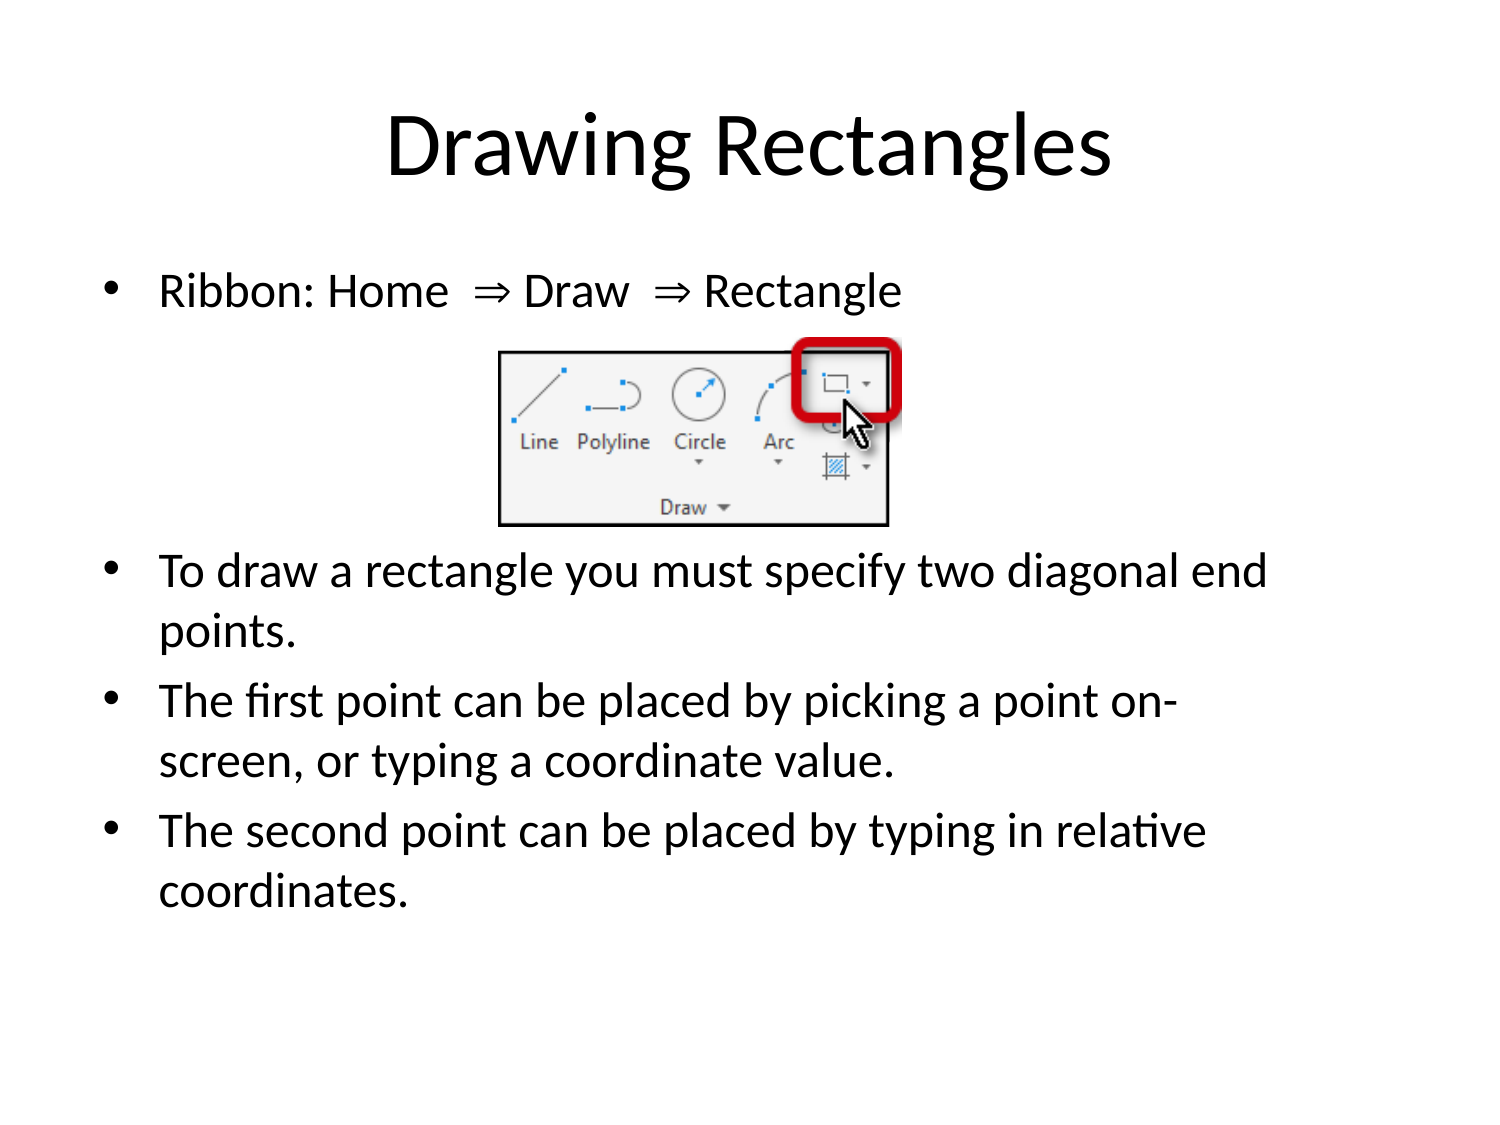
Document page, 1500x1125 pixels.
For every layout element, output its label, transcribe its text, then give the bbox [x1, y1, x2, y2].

picture [498, 337, 902, 527]
title Drawing Rectangles [75, 45, 1425, 233]
list Ribbon: Home  Draw  Rectangle To draw a rectangle you must specify two diagonal end points. The first point can be placed by picking a point on-screen, or typing a coordinate value. The second point can be placed by typing in relative coordinates. [87, 249, 1313, 1038]
